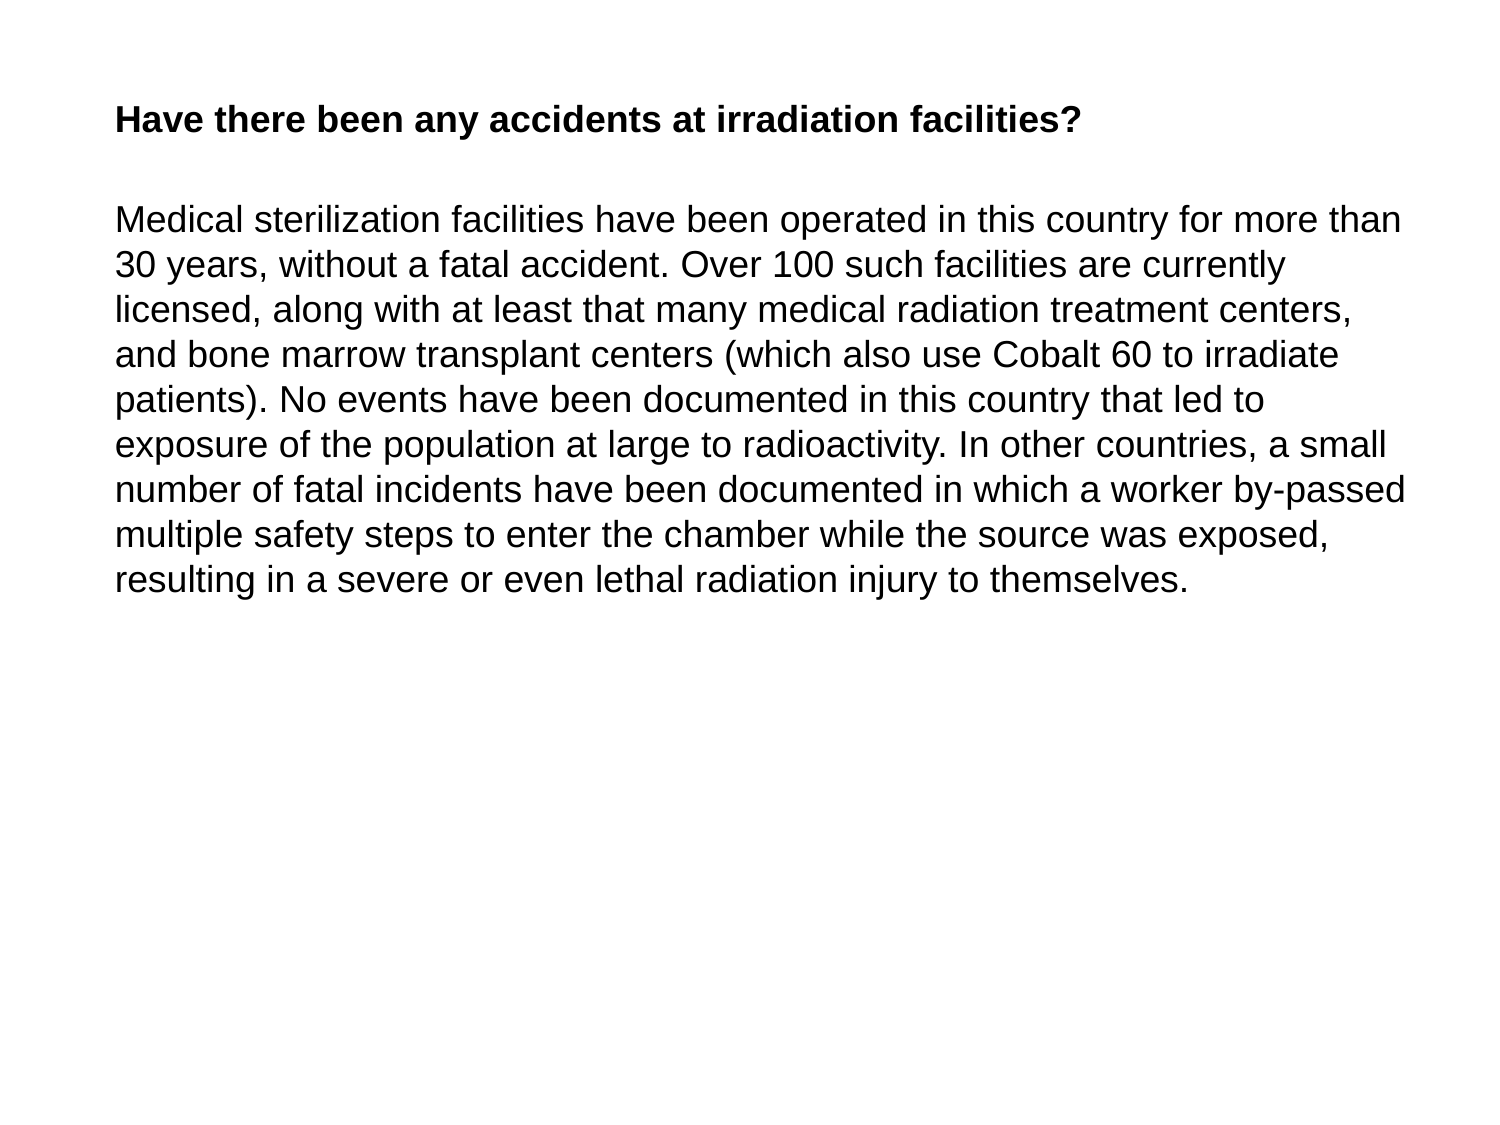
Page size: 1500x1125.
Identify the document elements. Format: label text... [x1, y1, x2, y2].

text_box Have there been any accidents at irradiation facilities? Medical sterilization facilities have been operated in this country for more than 30 years, without a fatal accident. Over 100 such facilities are currently licensed, along with at least that many medical radiation treatment centers, and bone marrow transplant centers (which also use Cobalt 60 to irradiate patients). No events have been documented in this country that led to exposure of the population at large to radioactivity. In other countries, a small number of fatal incidents have been documented in which a worker by-passed multiple safety steps to enter the chamber while the source was exposed, resulting in a severe or even lethal radiation injury to themselves. [99, 87, 1425, 608]
